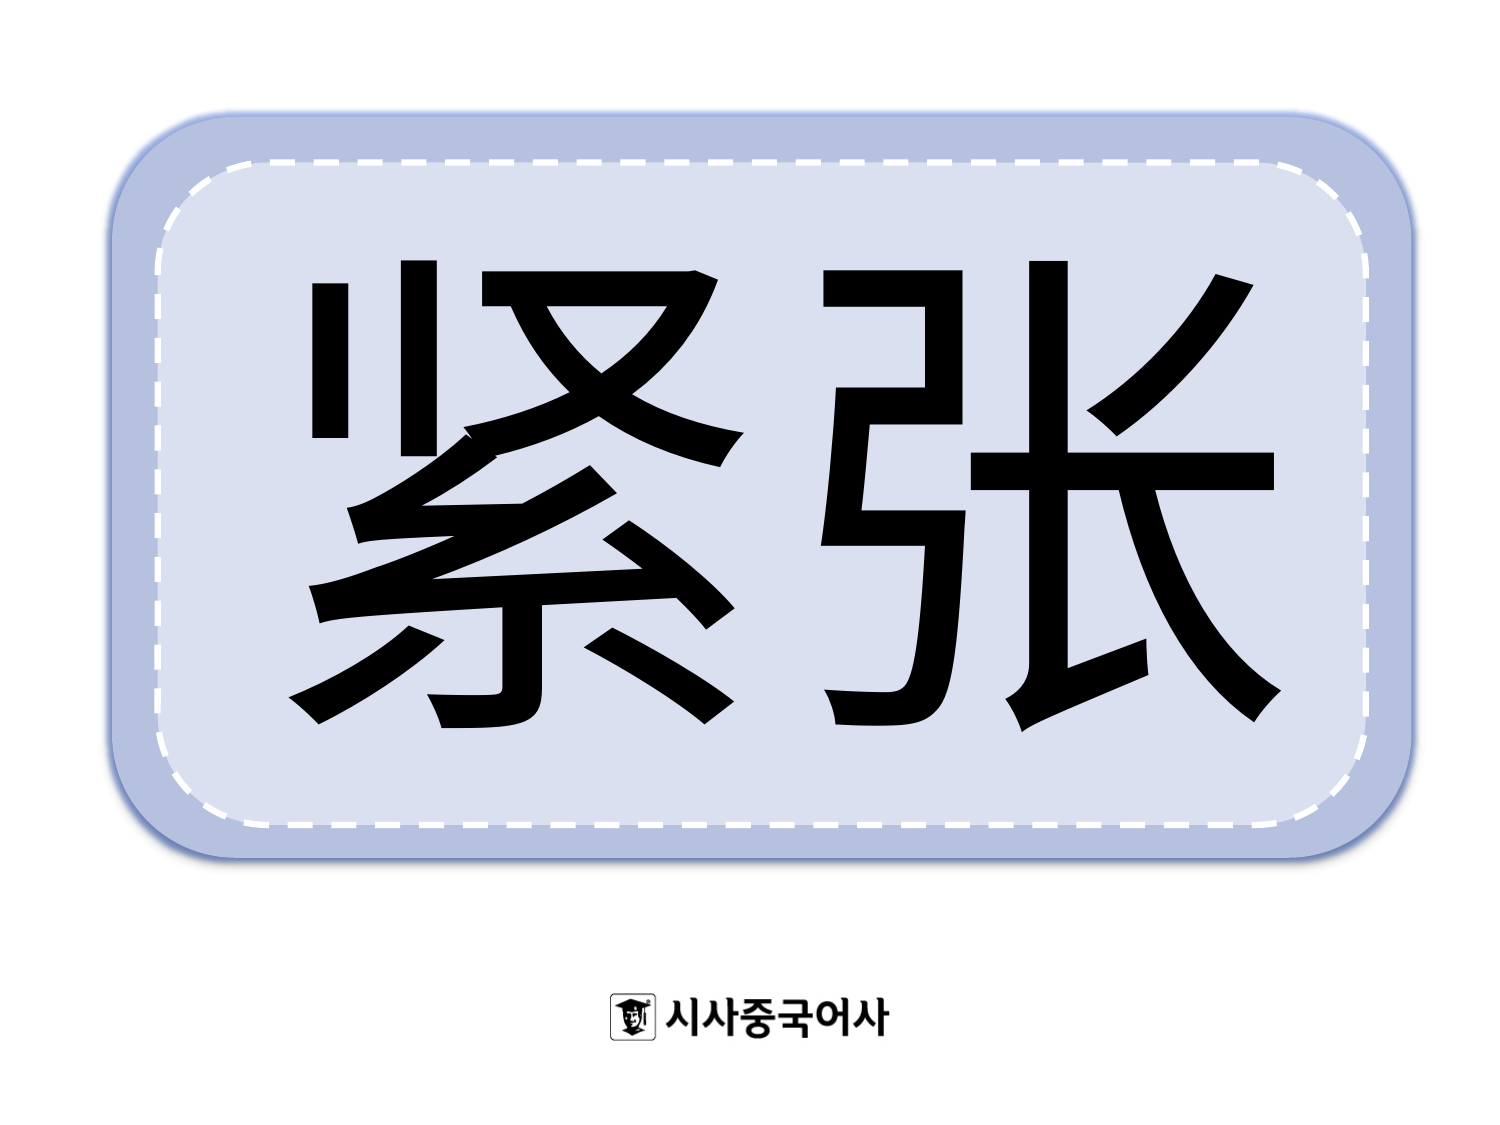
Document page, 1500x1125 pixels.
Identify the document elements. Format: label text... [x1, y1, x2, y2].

text_box [162, 160, 1371, 824]
picture [602, 987, 898, 1047]
text_box 紧张 [171, 149, 1380, 812]
